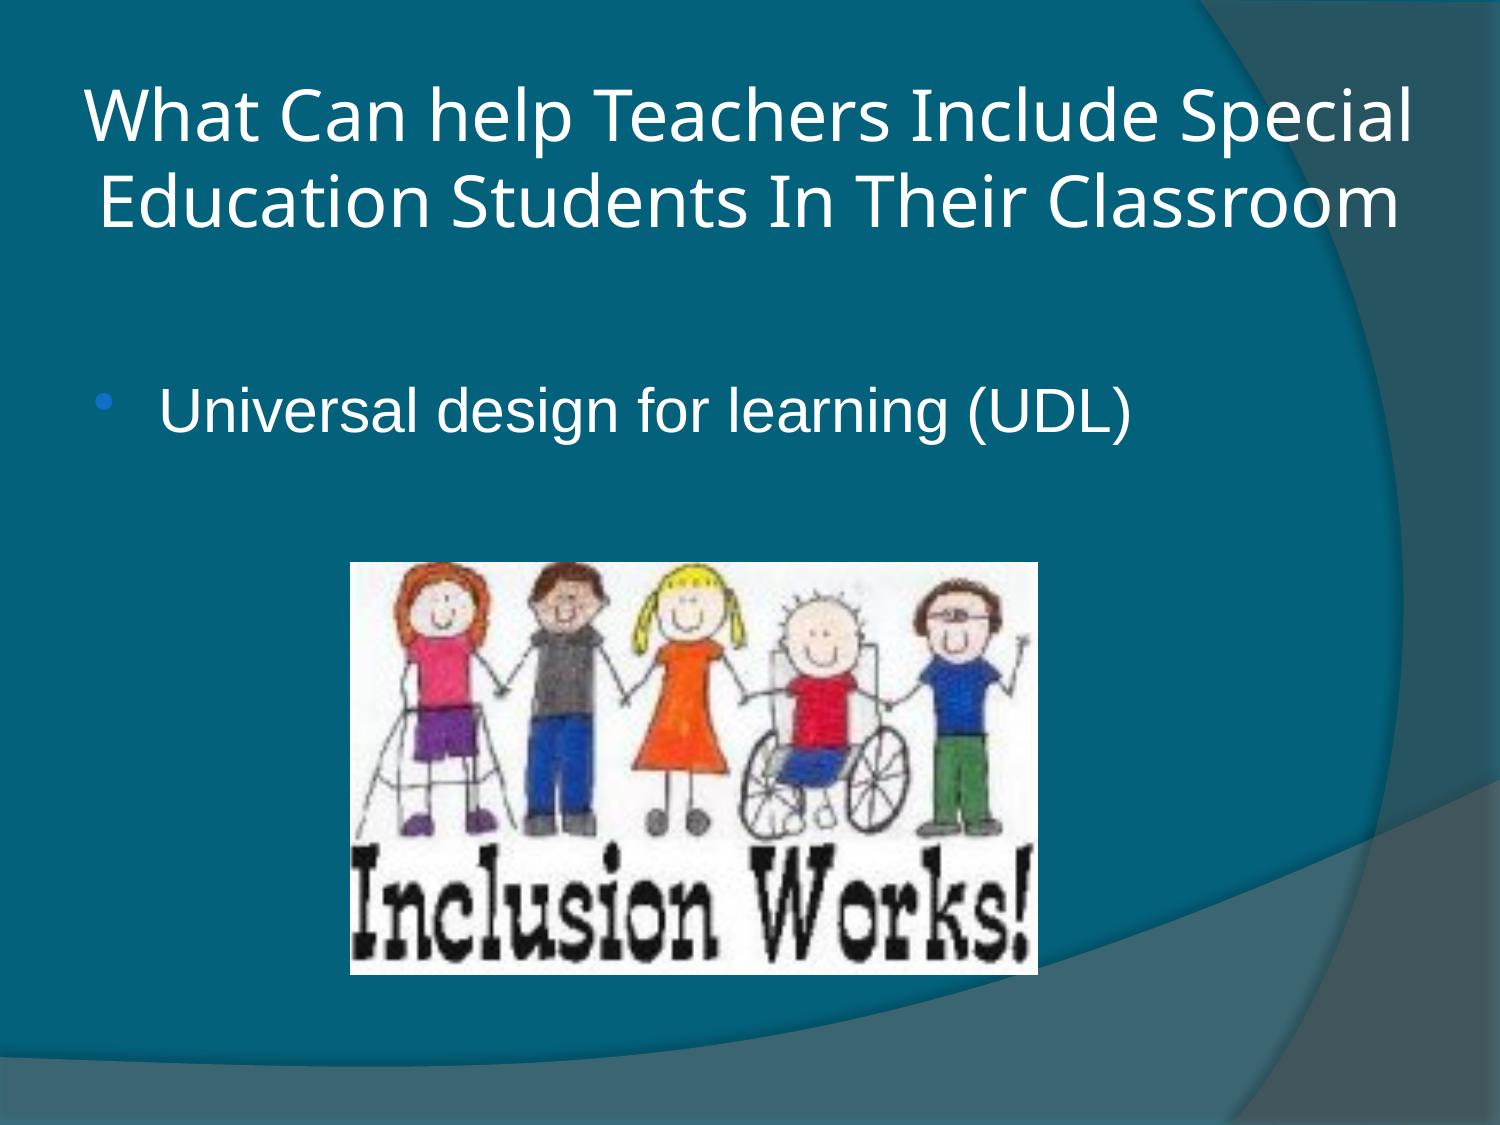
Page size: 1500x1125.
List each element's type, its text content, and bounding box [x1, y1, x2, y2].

picture [351, 563, 1038, 976]
list Universal design for learning (UDL) [75, 362, 1388, 1005]
title What Can help Teachers Include Special Education Students In Their Classroom [75, 24, 1425, 288]
